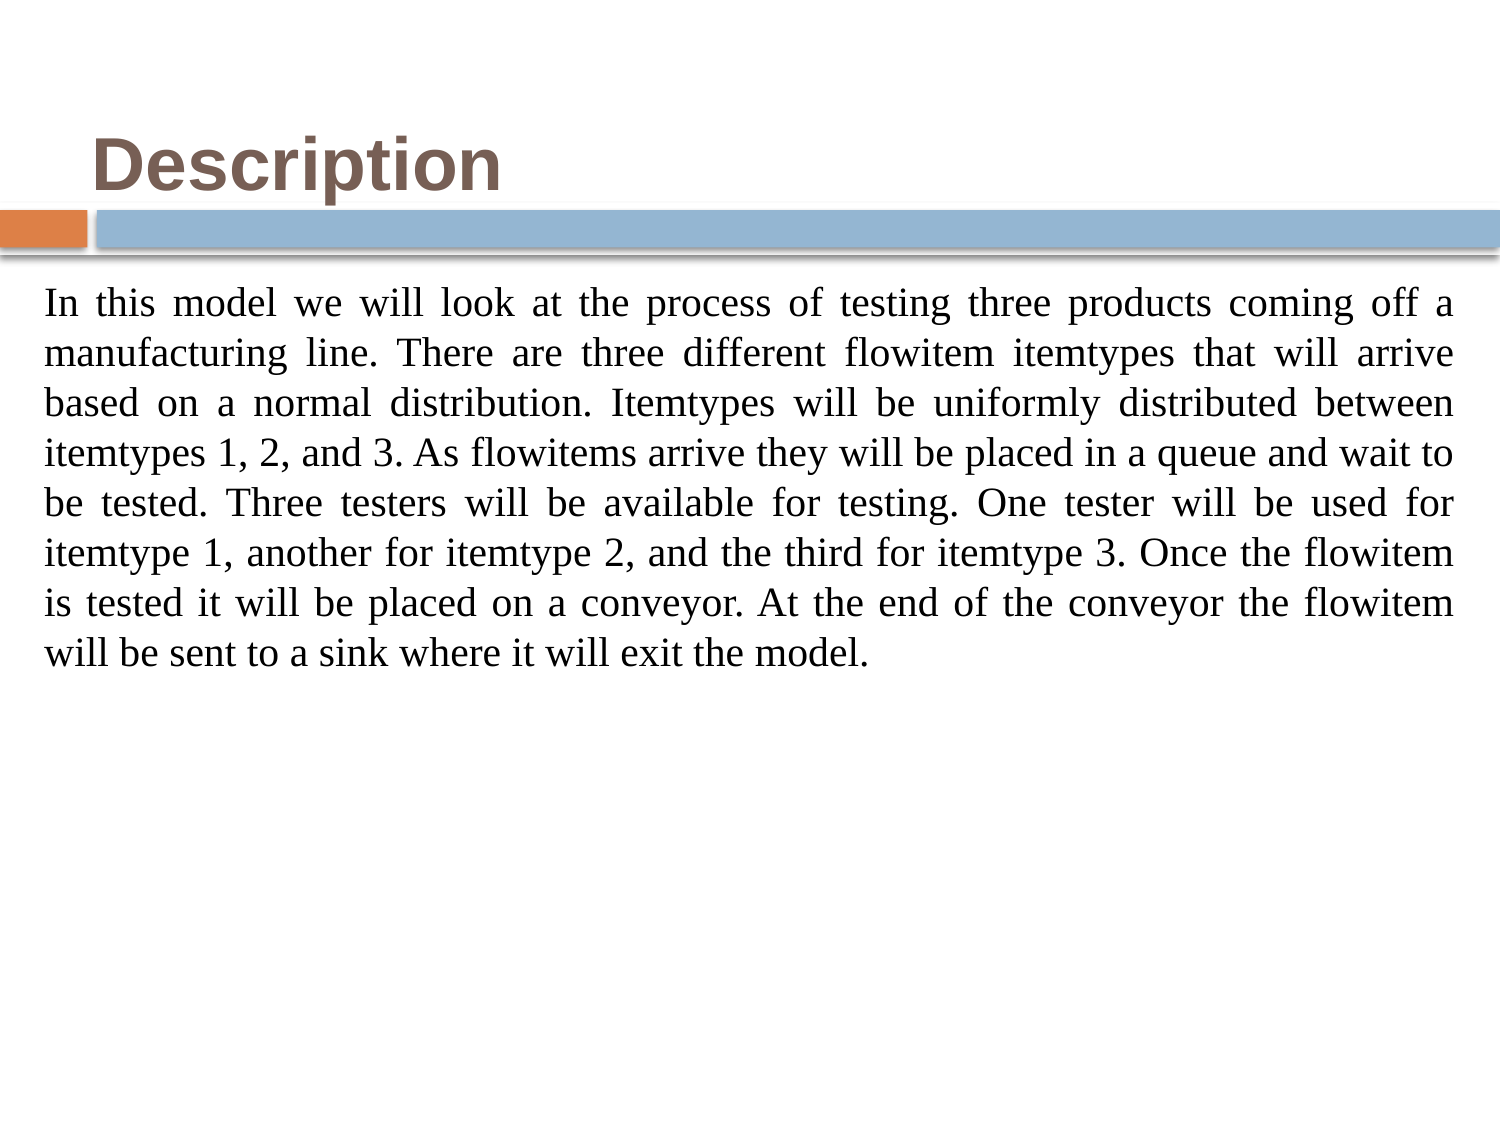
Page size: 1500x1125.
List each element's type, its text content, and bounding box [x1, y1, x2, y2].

list In this model we will look at the process of testing three products coming off a manufacturing line. There are three different flowitem itemtypes that will arrive based on a normal distribution. Itemtypes will be uniformly distributed between itemtypes 1, 2, and 3. As flowitems arrive they will be placed in a queue and wait to be tested. Three testers will be available for testing. One tester will be used for itemtype 1, another for itemtype 2, and the third for itemtype 3. Once the flowitem is tested it will be placed on a conveyor. At the end of the conveyor the flowitem will be sent to a sink where it will exit the model. [29, 267, 1471, 1094]
title Description [76, 77, 1500, 244]
